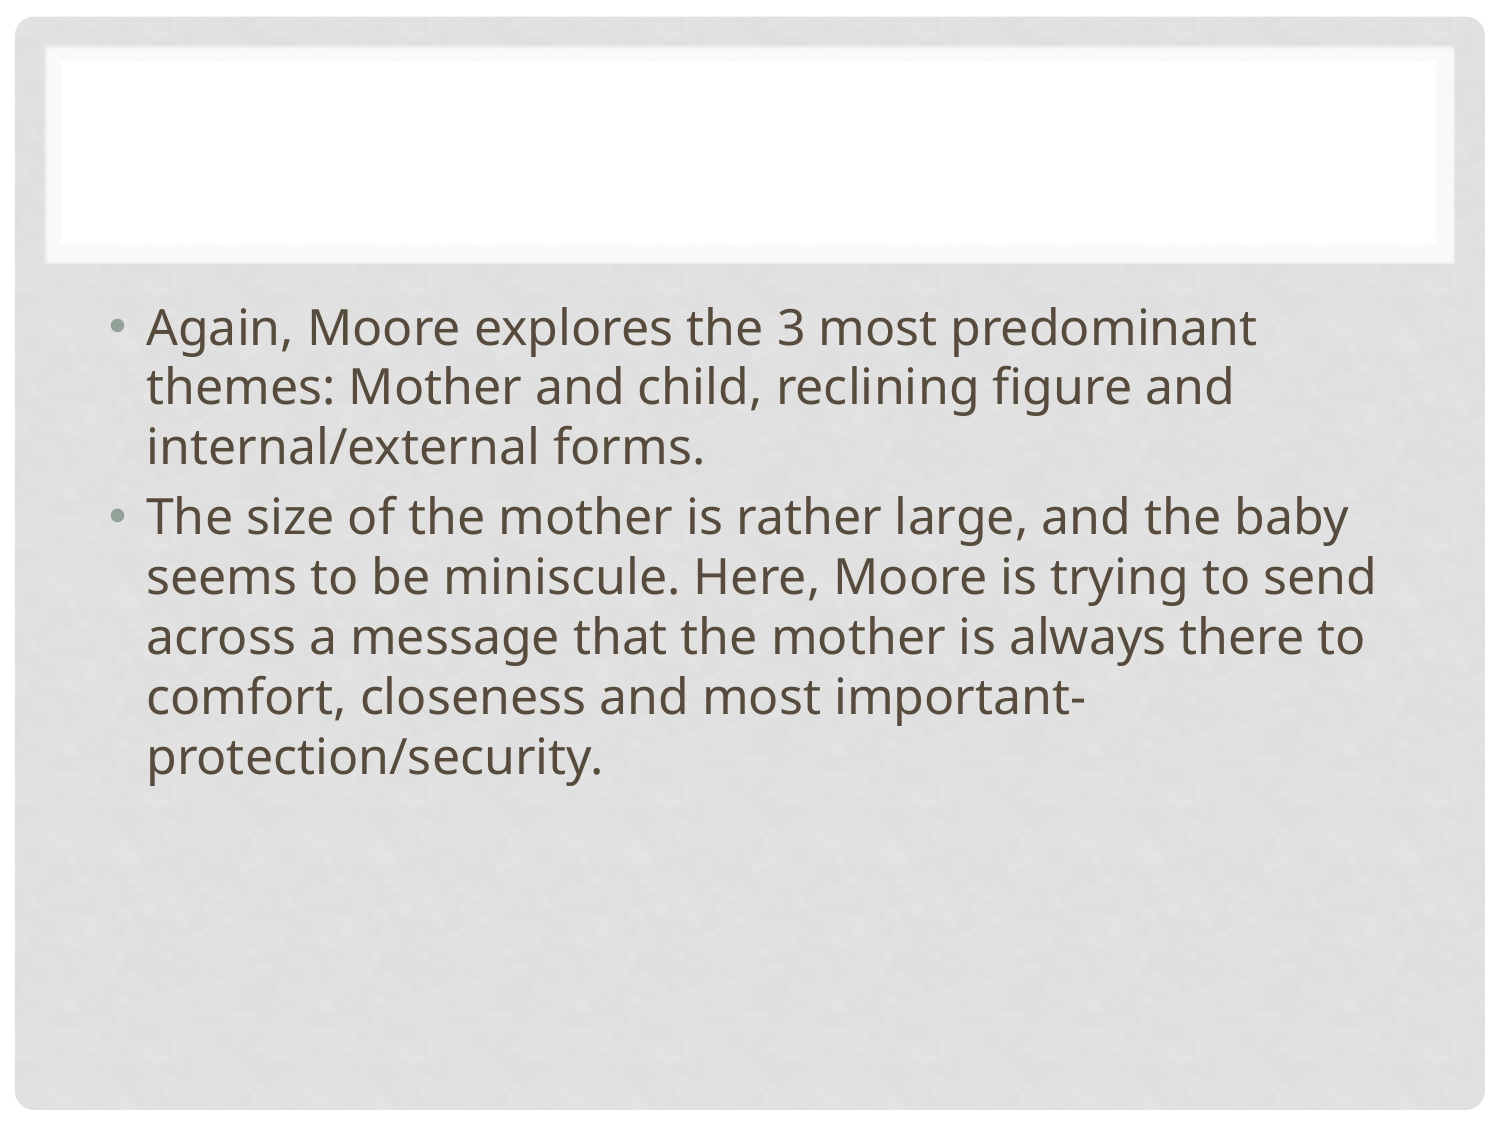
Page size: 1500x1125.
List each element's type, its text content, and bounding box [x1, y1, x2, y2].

list Again, Moore explores the 3 most predominant themes: Mother and child, reclining figure and internal/external forms. The size of the mother is rather large, and the baby seems to be miniscule. Here, Moore is trying to send across a message that the mother is always there to comfort, closeness and most important- protection/security. [75, 287, 1425, 1005]
